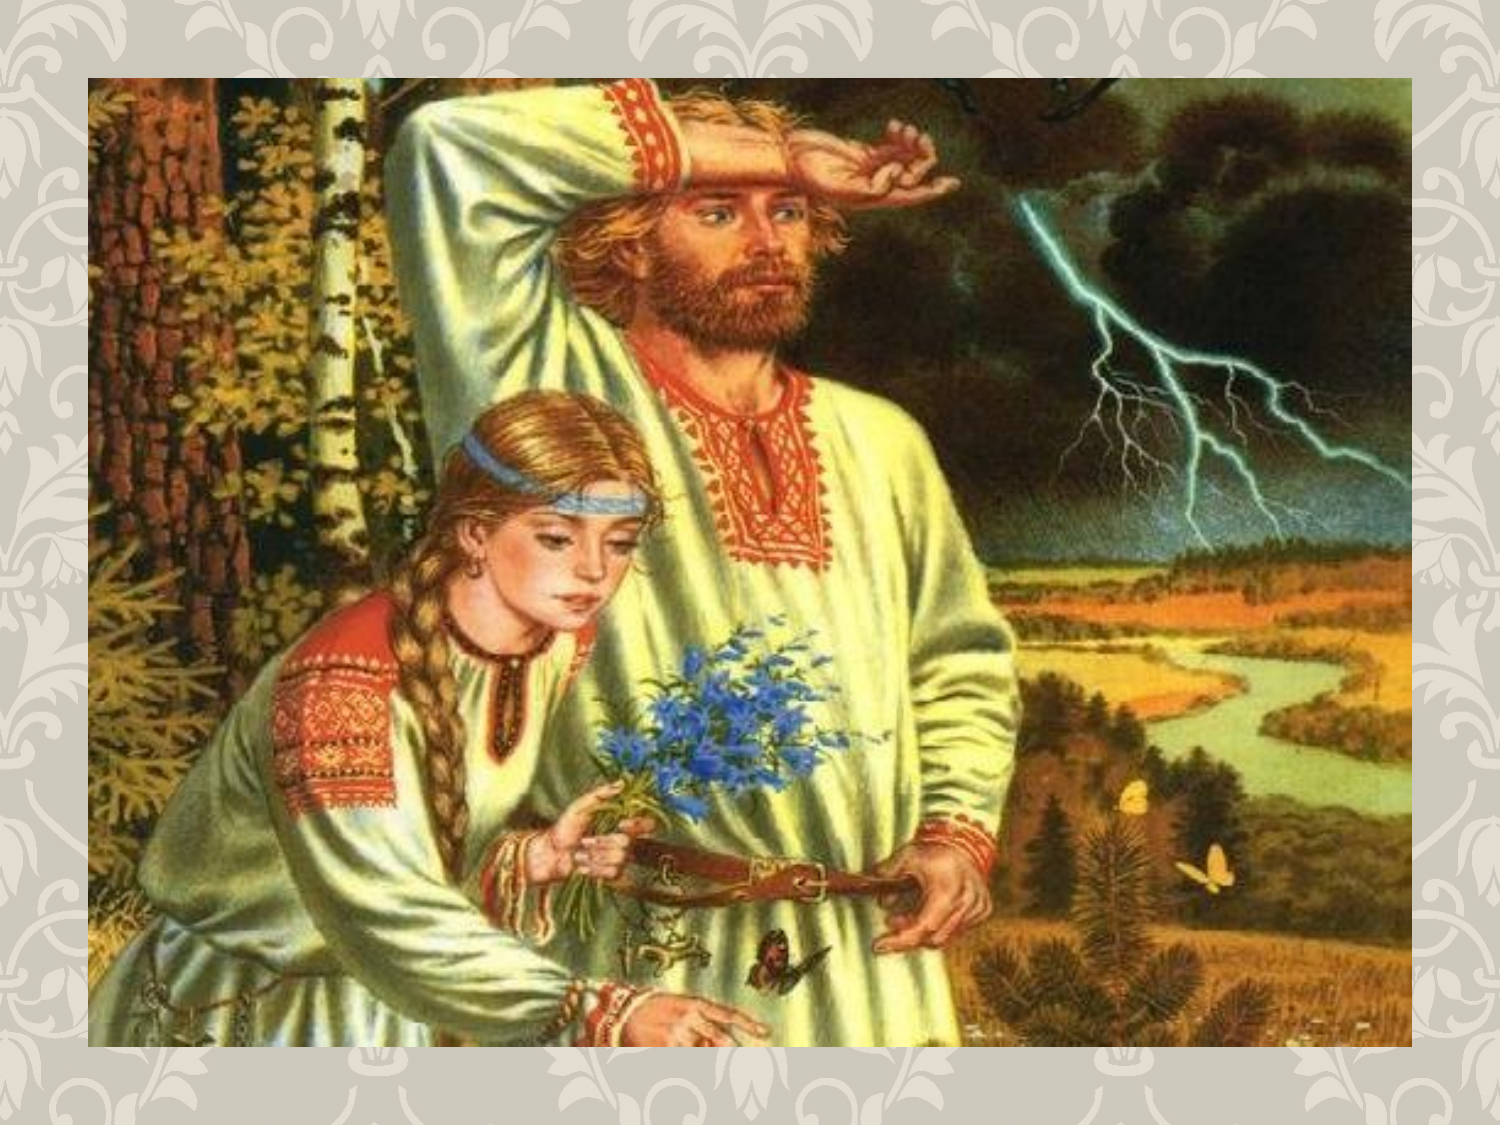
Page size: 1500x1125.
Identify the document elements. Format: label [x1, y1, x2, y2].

picture [88, 77, 1412, 1047]
